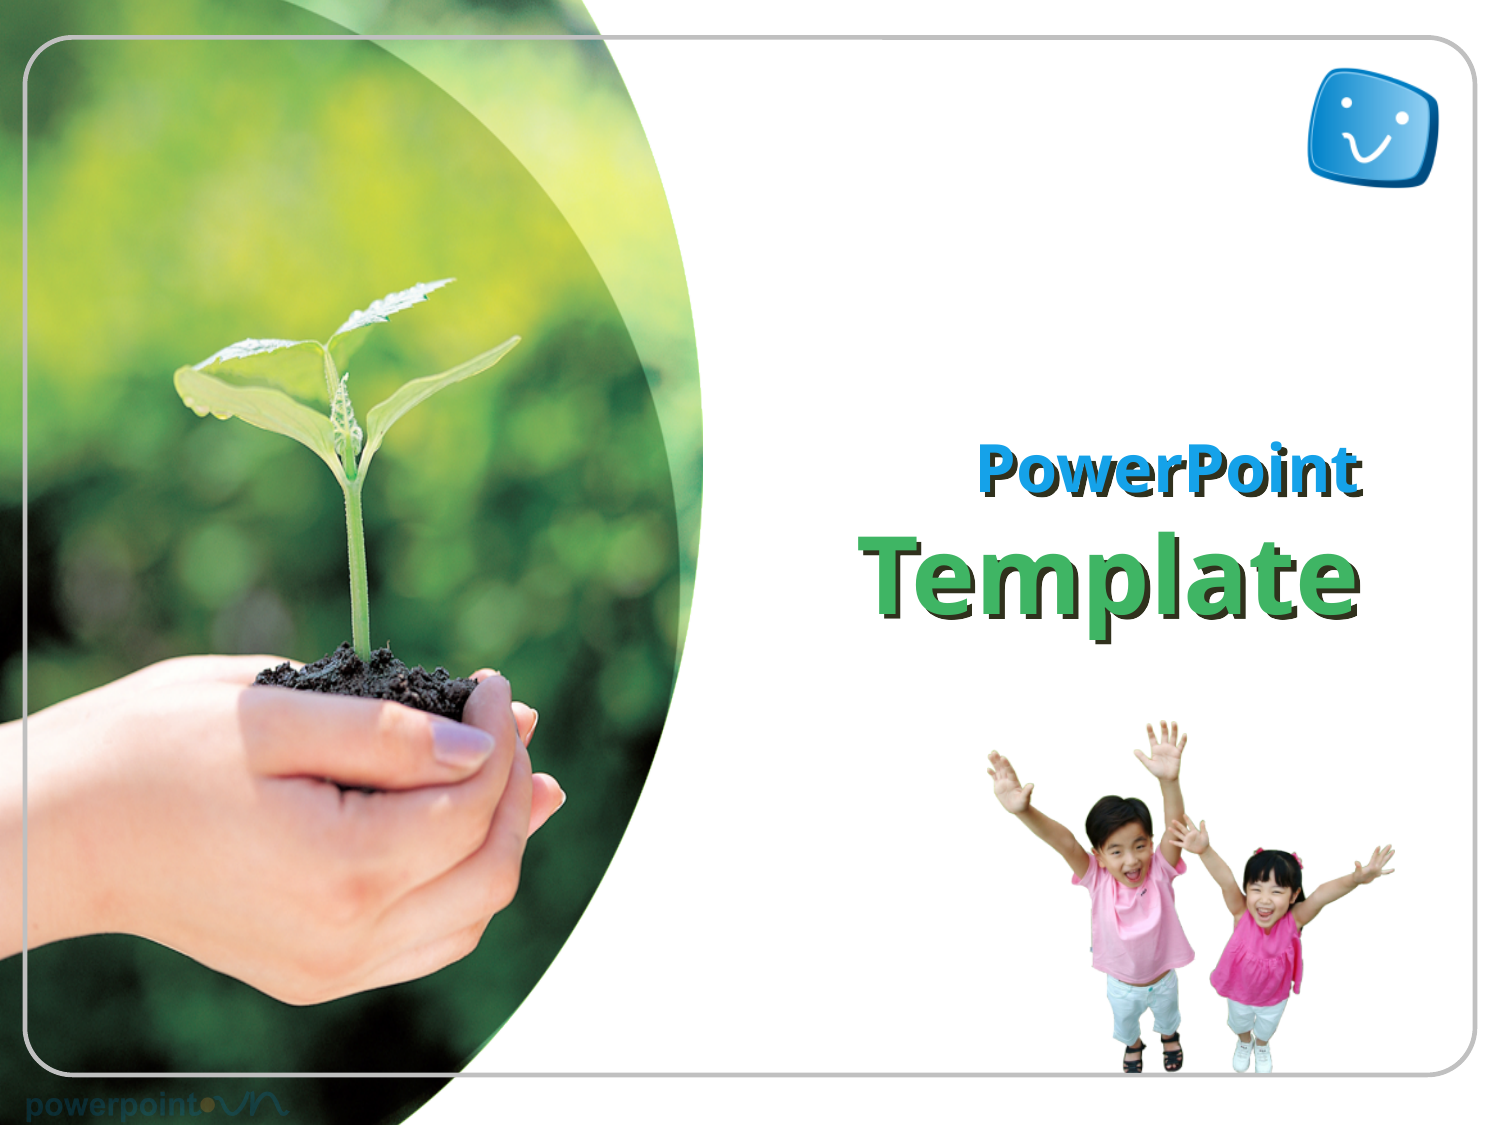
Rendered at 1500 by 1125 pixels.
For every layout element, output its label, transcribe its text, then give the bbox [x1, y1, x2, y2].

picture [1300, 64, 1443, 192]
title PowerPoint Template [712, 474, 1375, 588]
picture [987, 720, 1395, 1073]
